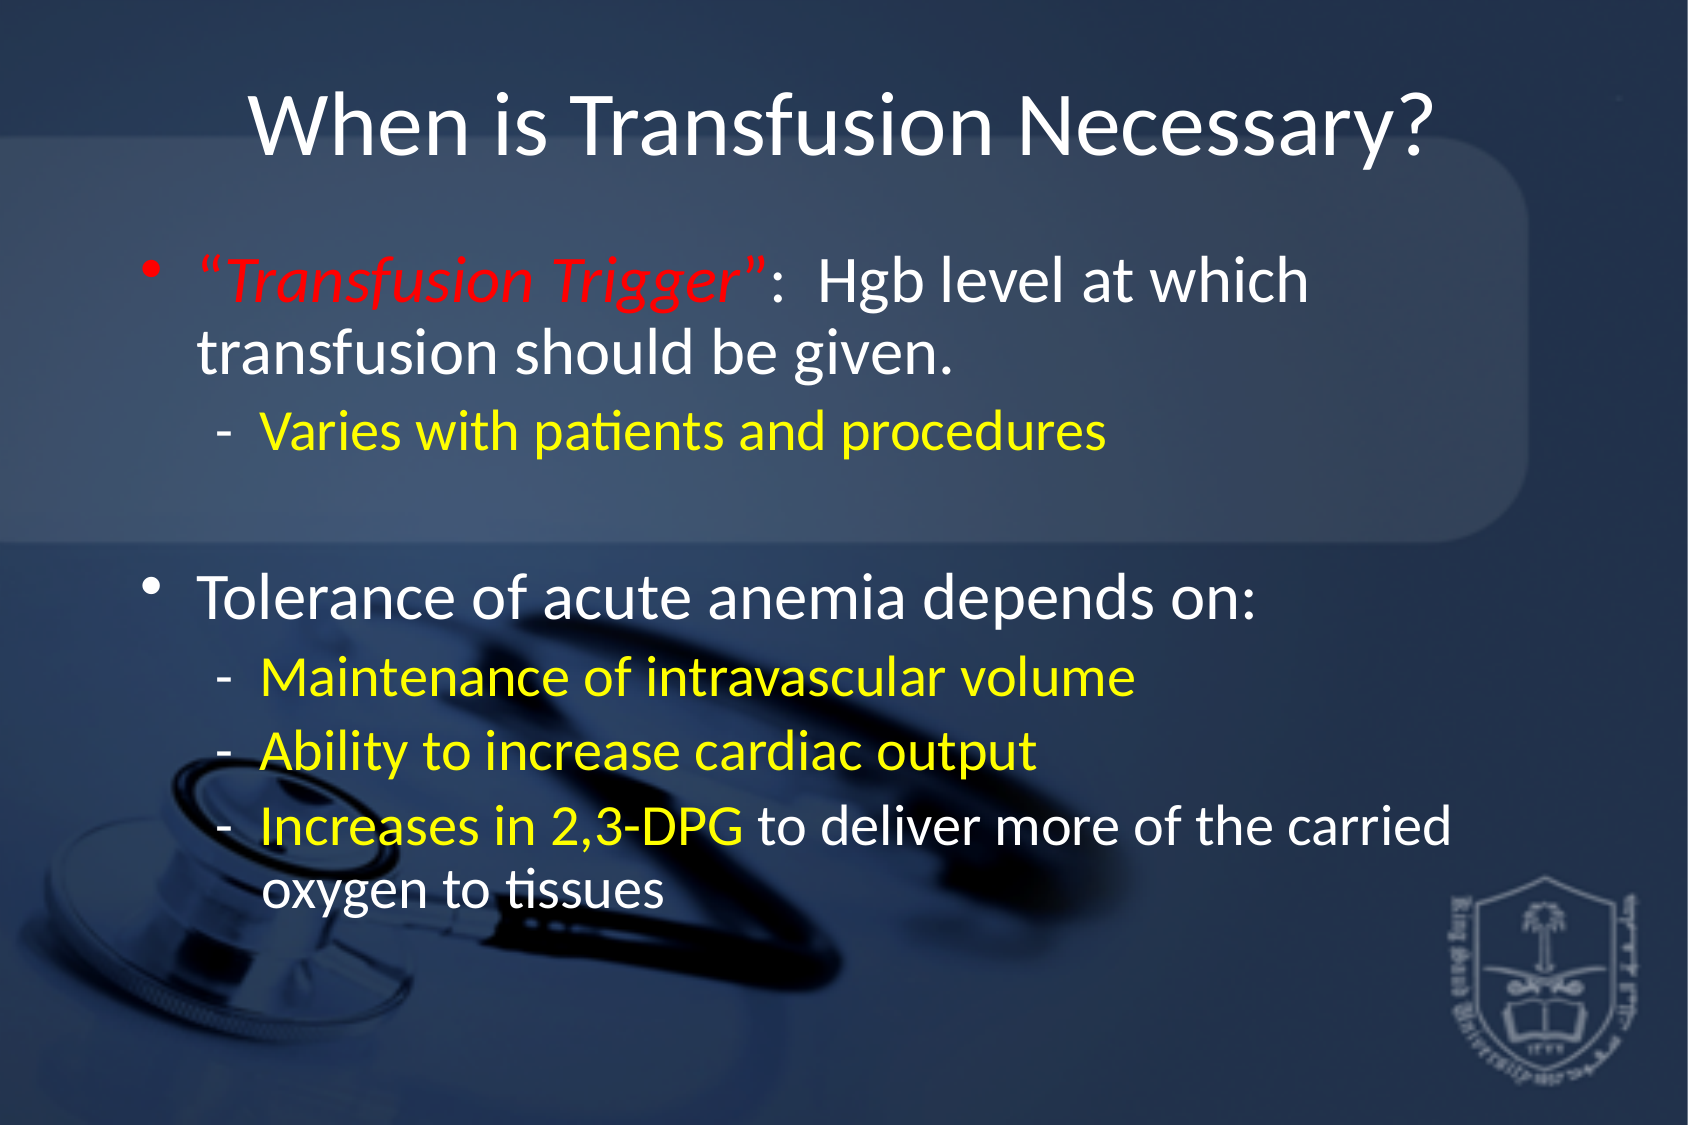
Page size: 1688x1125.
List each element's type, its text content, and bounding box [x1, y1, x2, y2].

title When is Transfusion Necessary? [126, 37, 1561, 200]
picture [0, 0, 1688, 1125]
list “Transfusion Trigger”: Hgb level at which transfusion should be given. - Varies with patients and procedures Tolerance of acute anemia depends on: - Maintenance of intravascular volume - Ability to increase cardiac output - Increases in 2,3-DPG to deliver more of the carried oxygen to tissues [125, 237, 1560, 1071]
